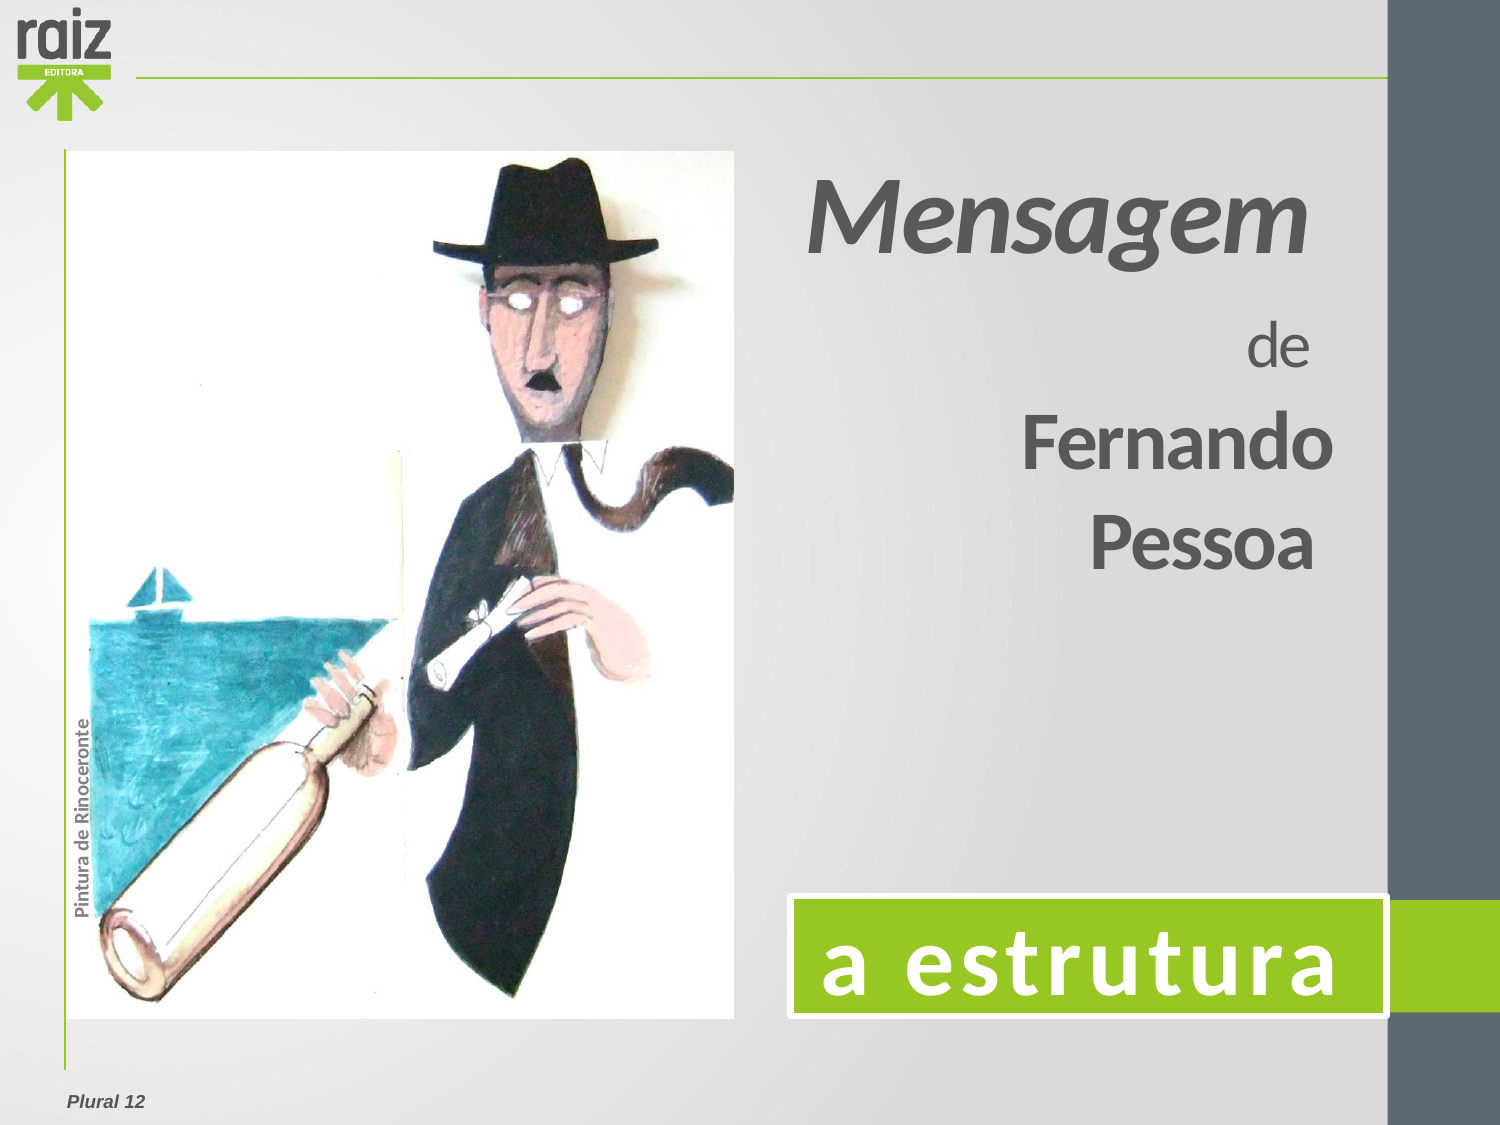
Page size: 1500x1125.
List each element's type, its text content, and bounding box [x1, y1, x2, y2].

text_box Mensagem de Fernando Pessoa [774, 127, 1348, 600]
picture [66, 151, 735, 1019]
text_box a estrutura [787, 893, 1390, 1019]
picture [17, 7, 111, 121]
